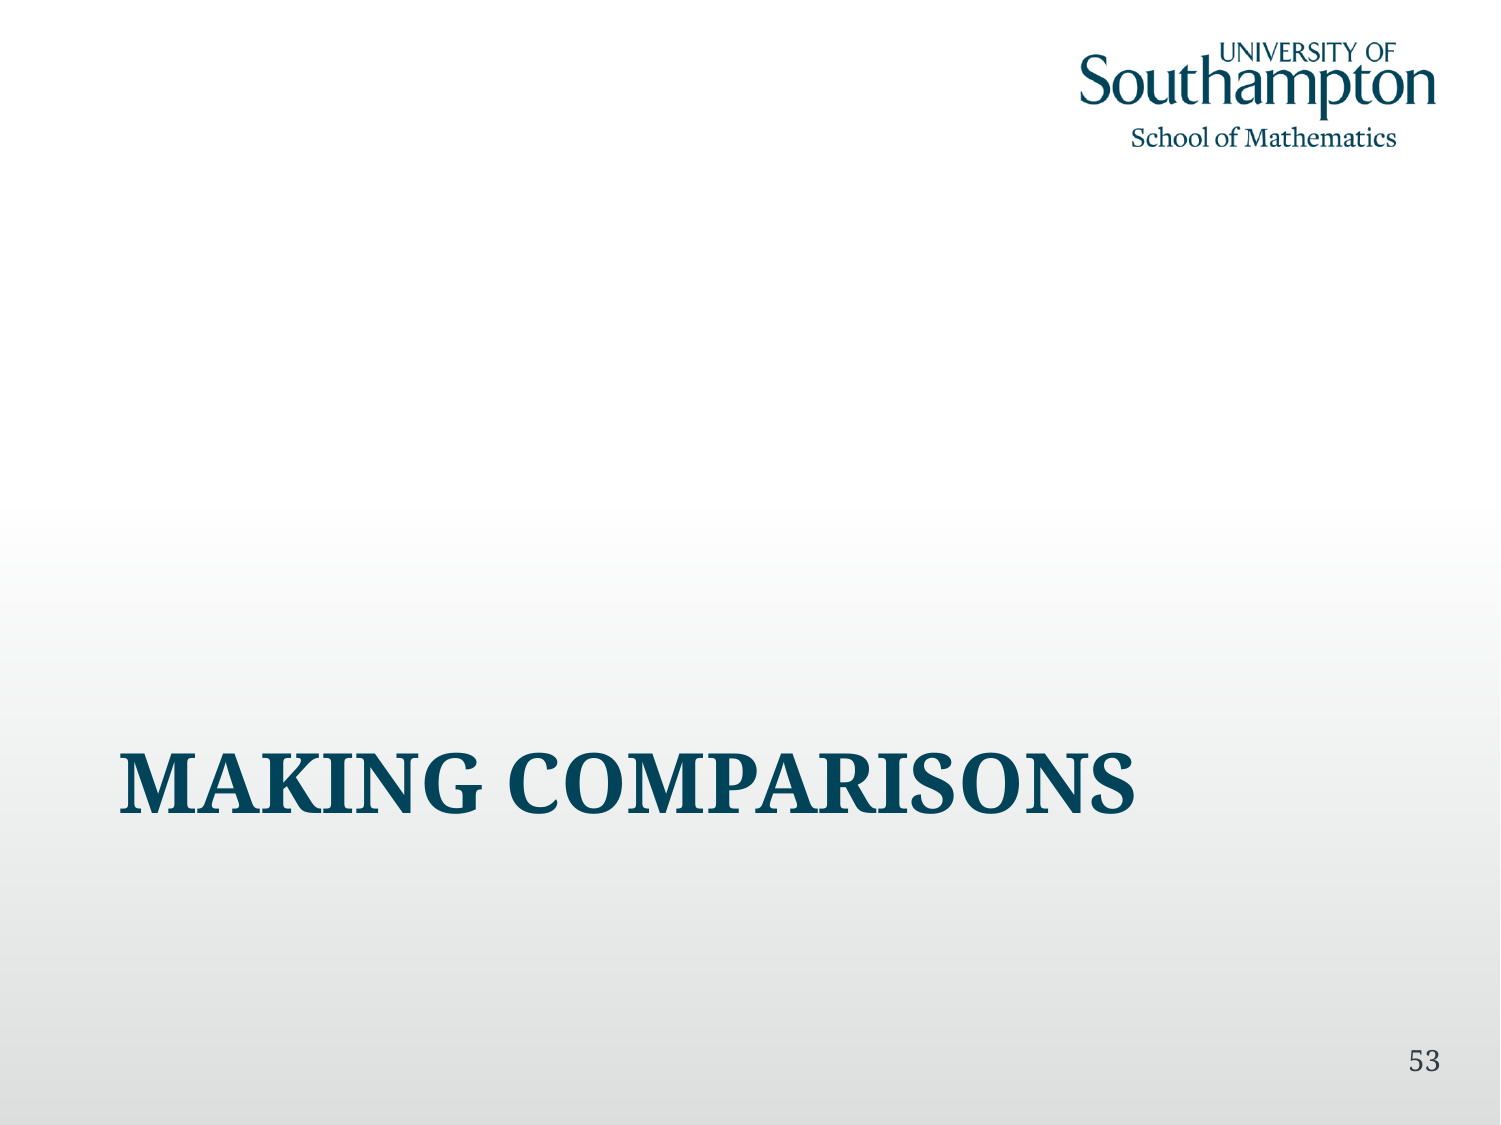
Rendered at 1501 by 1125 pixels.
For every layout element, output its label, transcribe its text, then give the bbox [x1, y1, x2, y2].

title Making comparisons [118, 722, 1394, 947]
picture [1296, 42, 1301, 51]
slide_number 53 [1128, 1034, 1441, 1110]
picture [1080, 42, 1436, 147]
